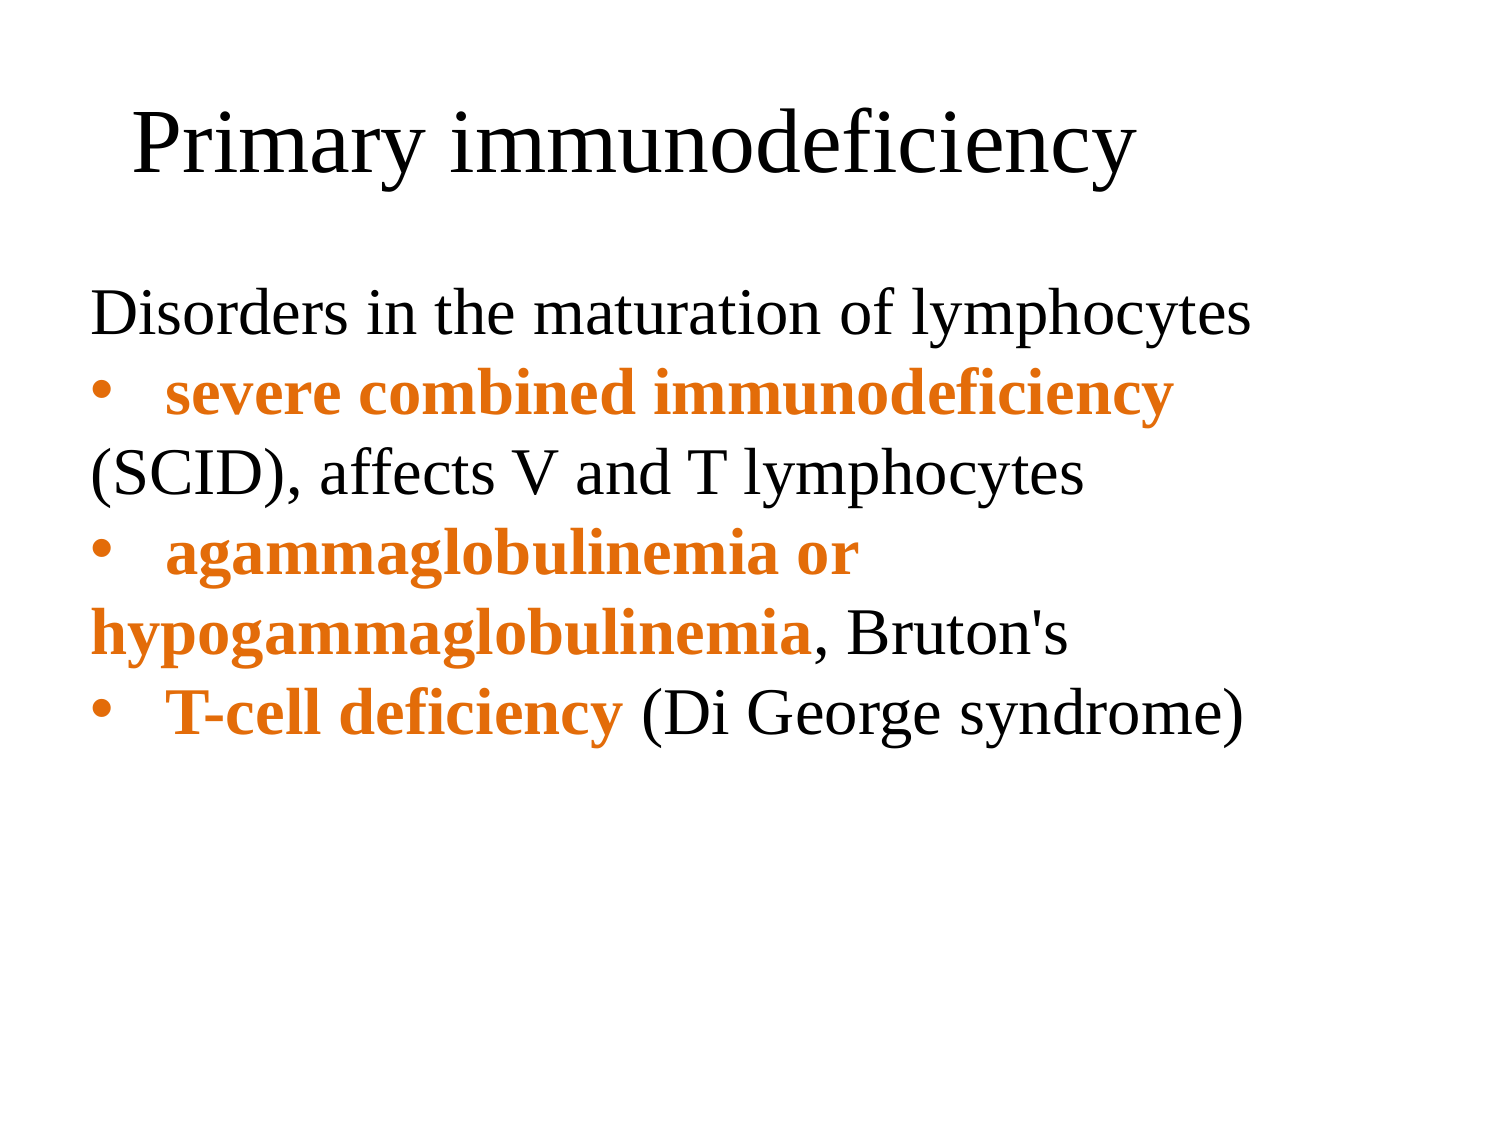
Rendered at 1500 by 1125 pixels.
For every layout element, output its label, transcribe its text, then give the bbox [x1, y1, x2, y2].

title Primary immunodeficiency [102, 36, 1398, 269]
text_box Disorders in the maturation of lymphocytes severe combined immunodeficiency (SCID), affects V and T lymphocytes agammaglobulinemia or hypogammaglobulinemia, Bruton's T-cell deficiency (Di George syndrome) [87, 267, 1367, 748]
